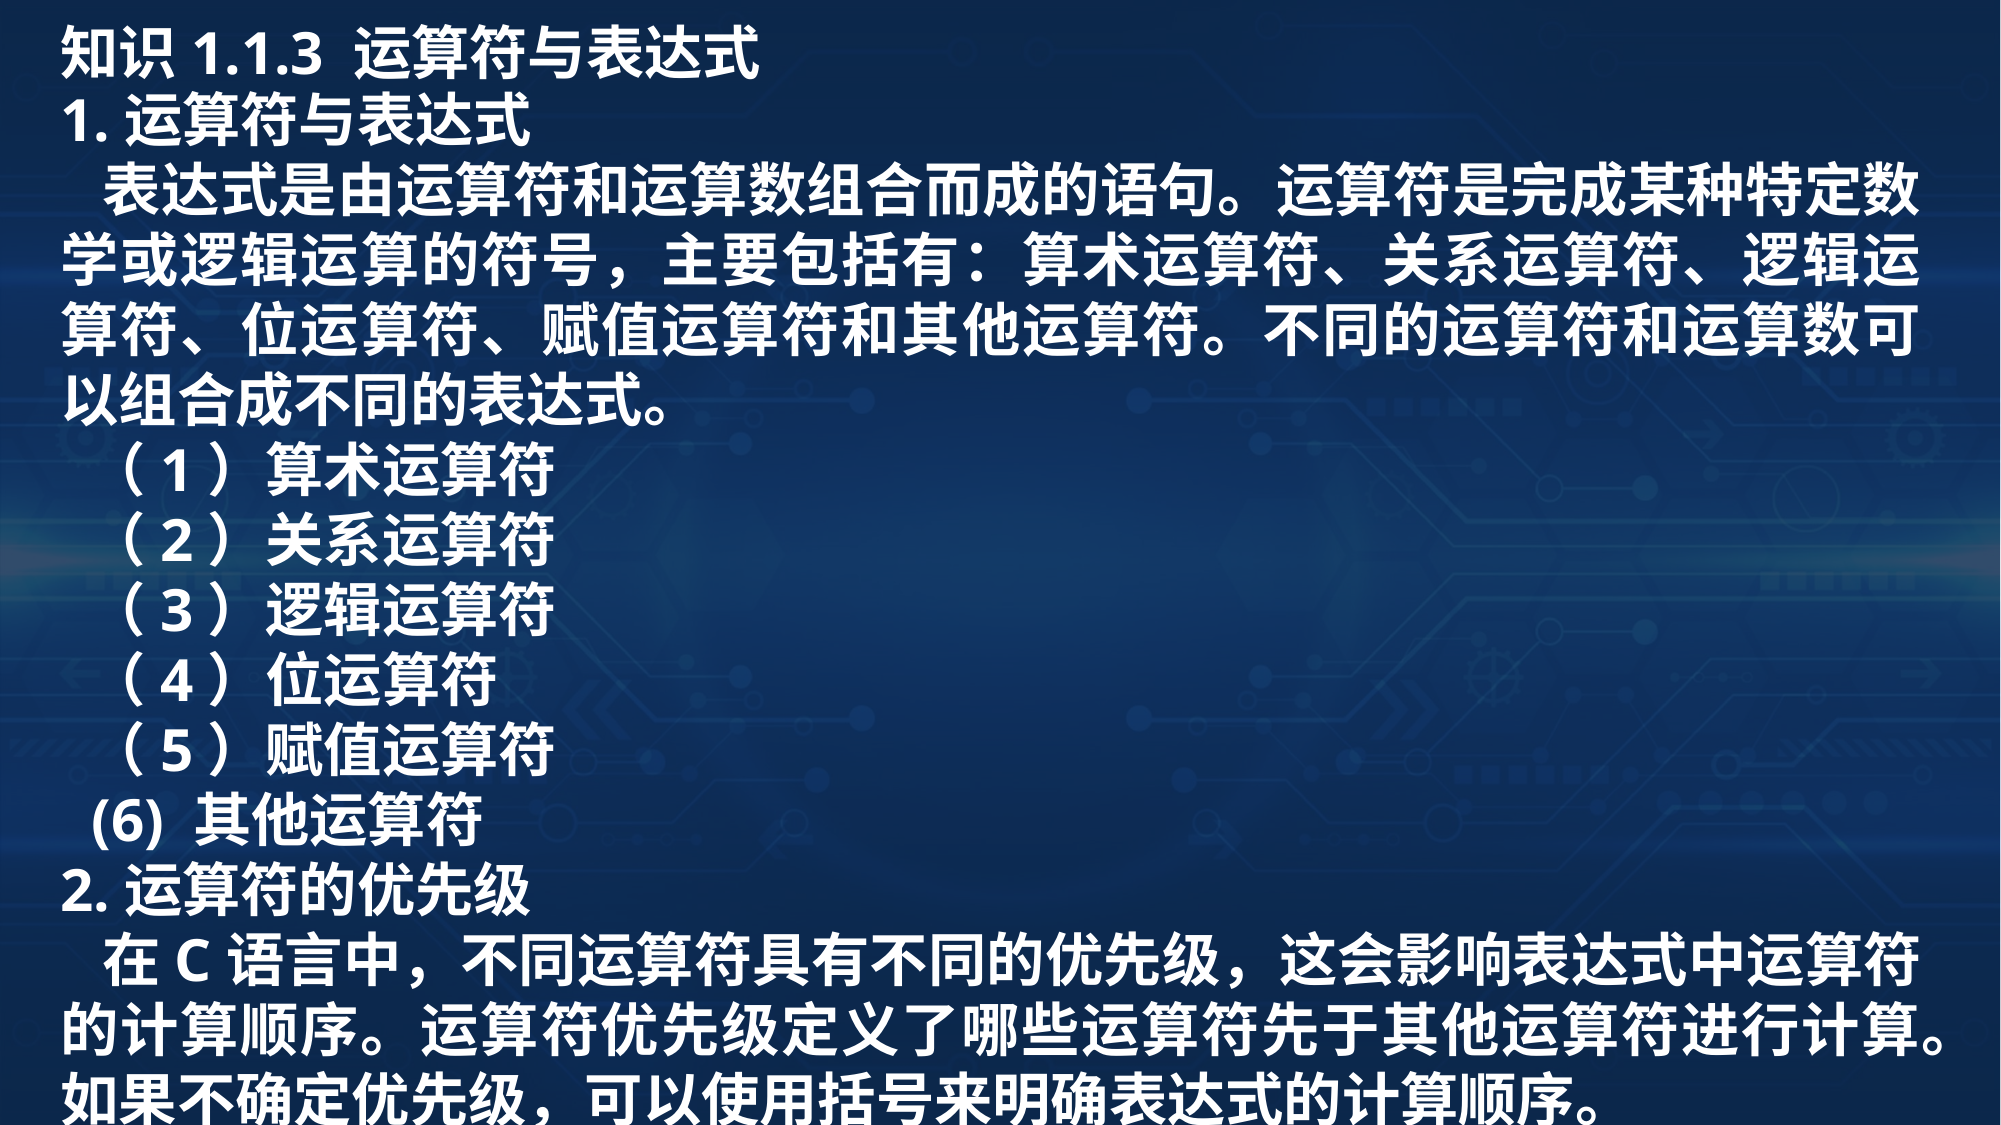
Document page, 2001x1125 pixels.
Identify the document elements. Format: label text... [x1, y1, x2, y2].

text_box 知识1.1.3 运算符与表达式 [45, 8, 922, 75]
text_box 1.运算符与表达式 表达式是由运算符和运算数组合而成的语句。运算符是完成某种特定数学或逻辑运算的符号，主要包括有：算术运算符、关系运算符、逻辑运算符、位运算符、赋值运算符和其他运算符。不同的运算符和运算数可以组合成不同的表达式。 （1）算术运算符 （2）关系运算符 （3）逻辑运算符 （4）位运算符 （5）赋值运算符 (6) 其他运算符 2.运算符的优先级 在C语言中，不同运算符具有不同的优先级，这会影响表达式中运算符的计算顺序。运算符优先级定义了哪些运算符先于其他运算符进行计算。如果不确定优先级，可以使用括号来明确表达式的计算顺序。 [45, 75, 1938, 1125]
